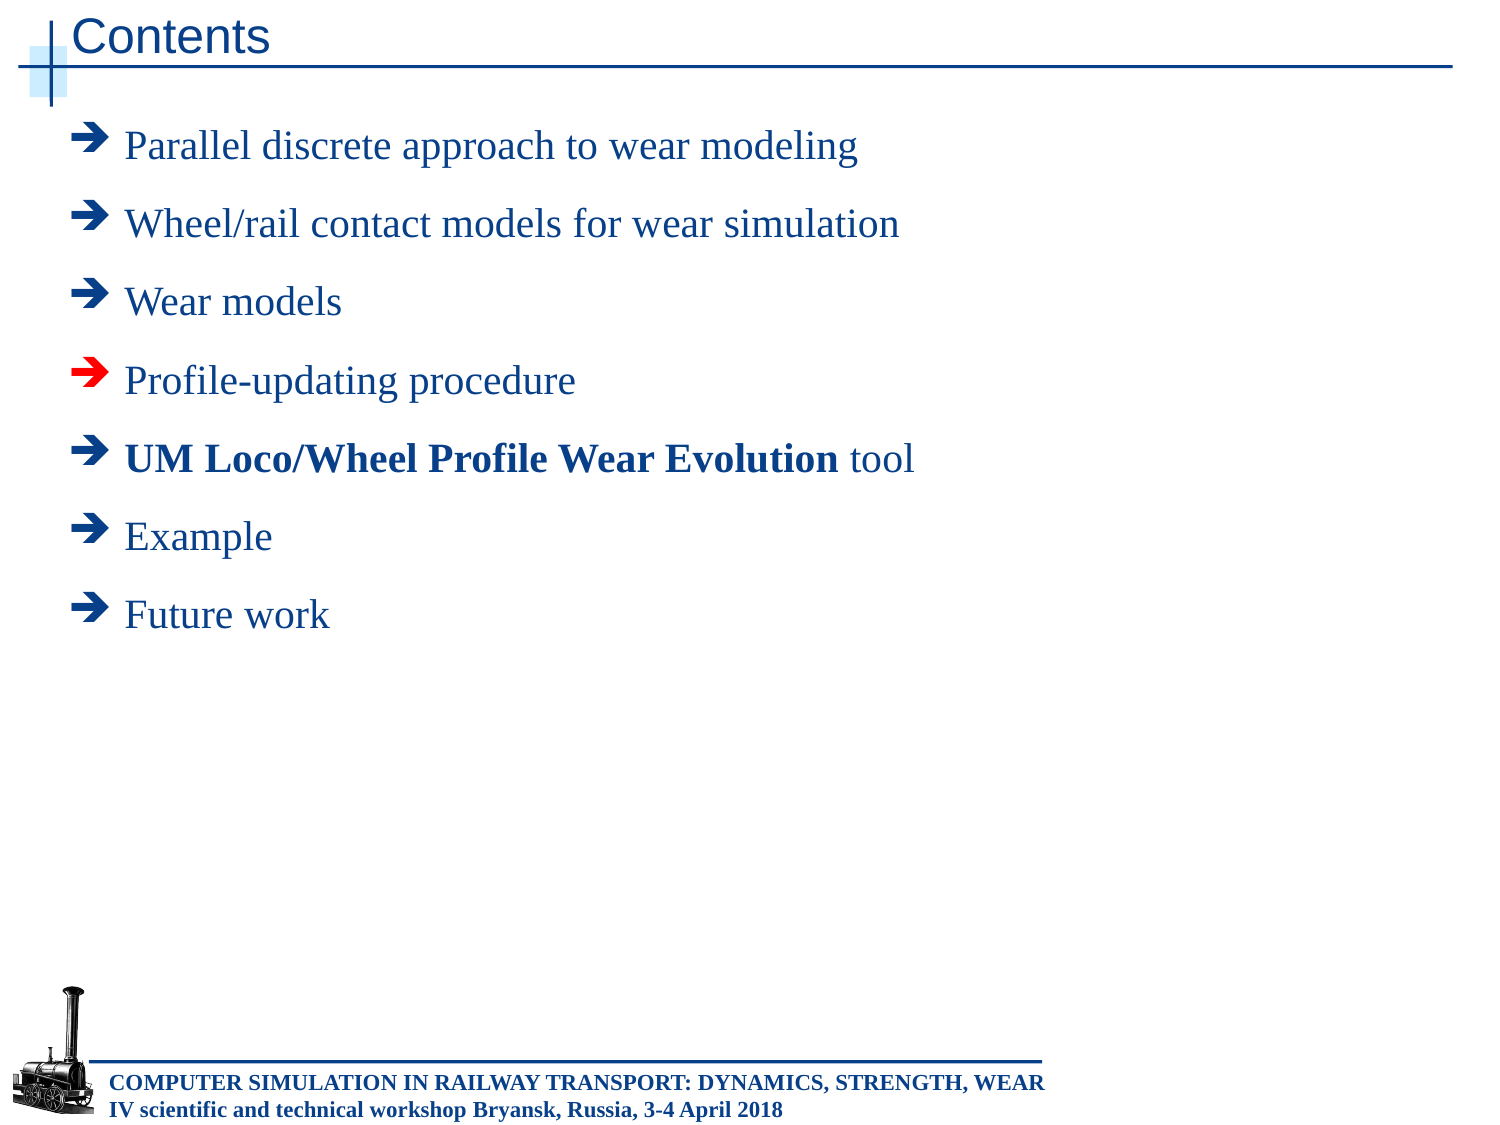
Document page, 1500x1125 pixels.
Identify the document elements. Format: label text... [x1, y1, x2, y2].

title Contents [70, 0, 1439, 64]
list Parallel discrete approach to wear modeling Wheel/rail contact models for wear simulation Wear models Profile-updating procedure UM Loco/Wheel Profile Wear Evolution tool Example Future work [53, 90, 1441, 1041]
picture [13, 984, 94, 1114]
